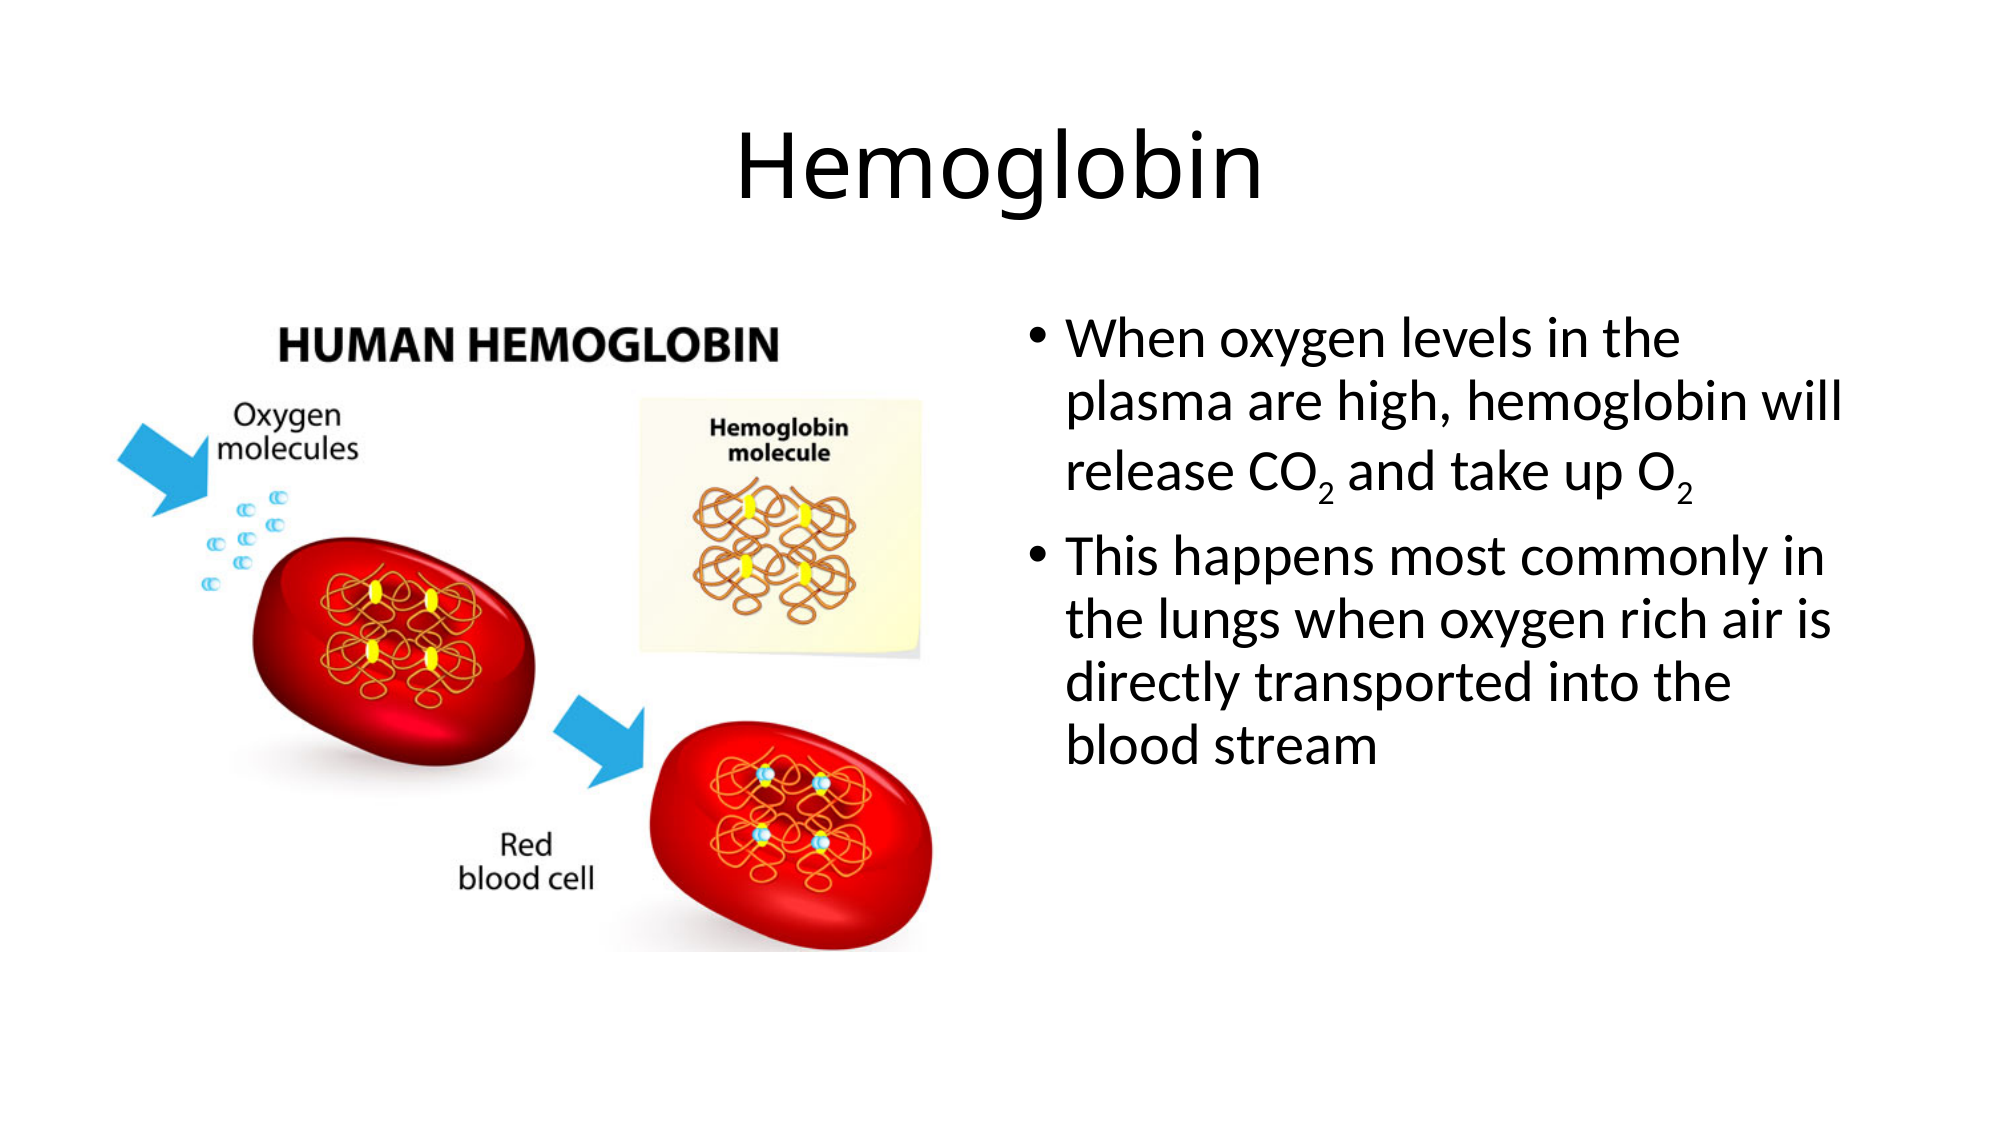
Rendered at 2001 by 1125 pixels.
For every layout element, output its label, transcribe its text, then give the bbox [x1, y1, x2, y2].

list When oxygen levels in the plasma are high, hemoglobin will release CO2 and take up O2 This happens most commonly in the lungs when oxygen rich air is directly transported into the blood stream [1012, 299, 1863, 1014]
title Hemoglobin [137, 59, 1863, 278]
picture [106, 326, 948, 952]
